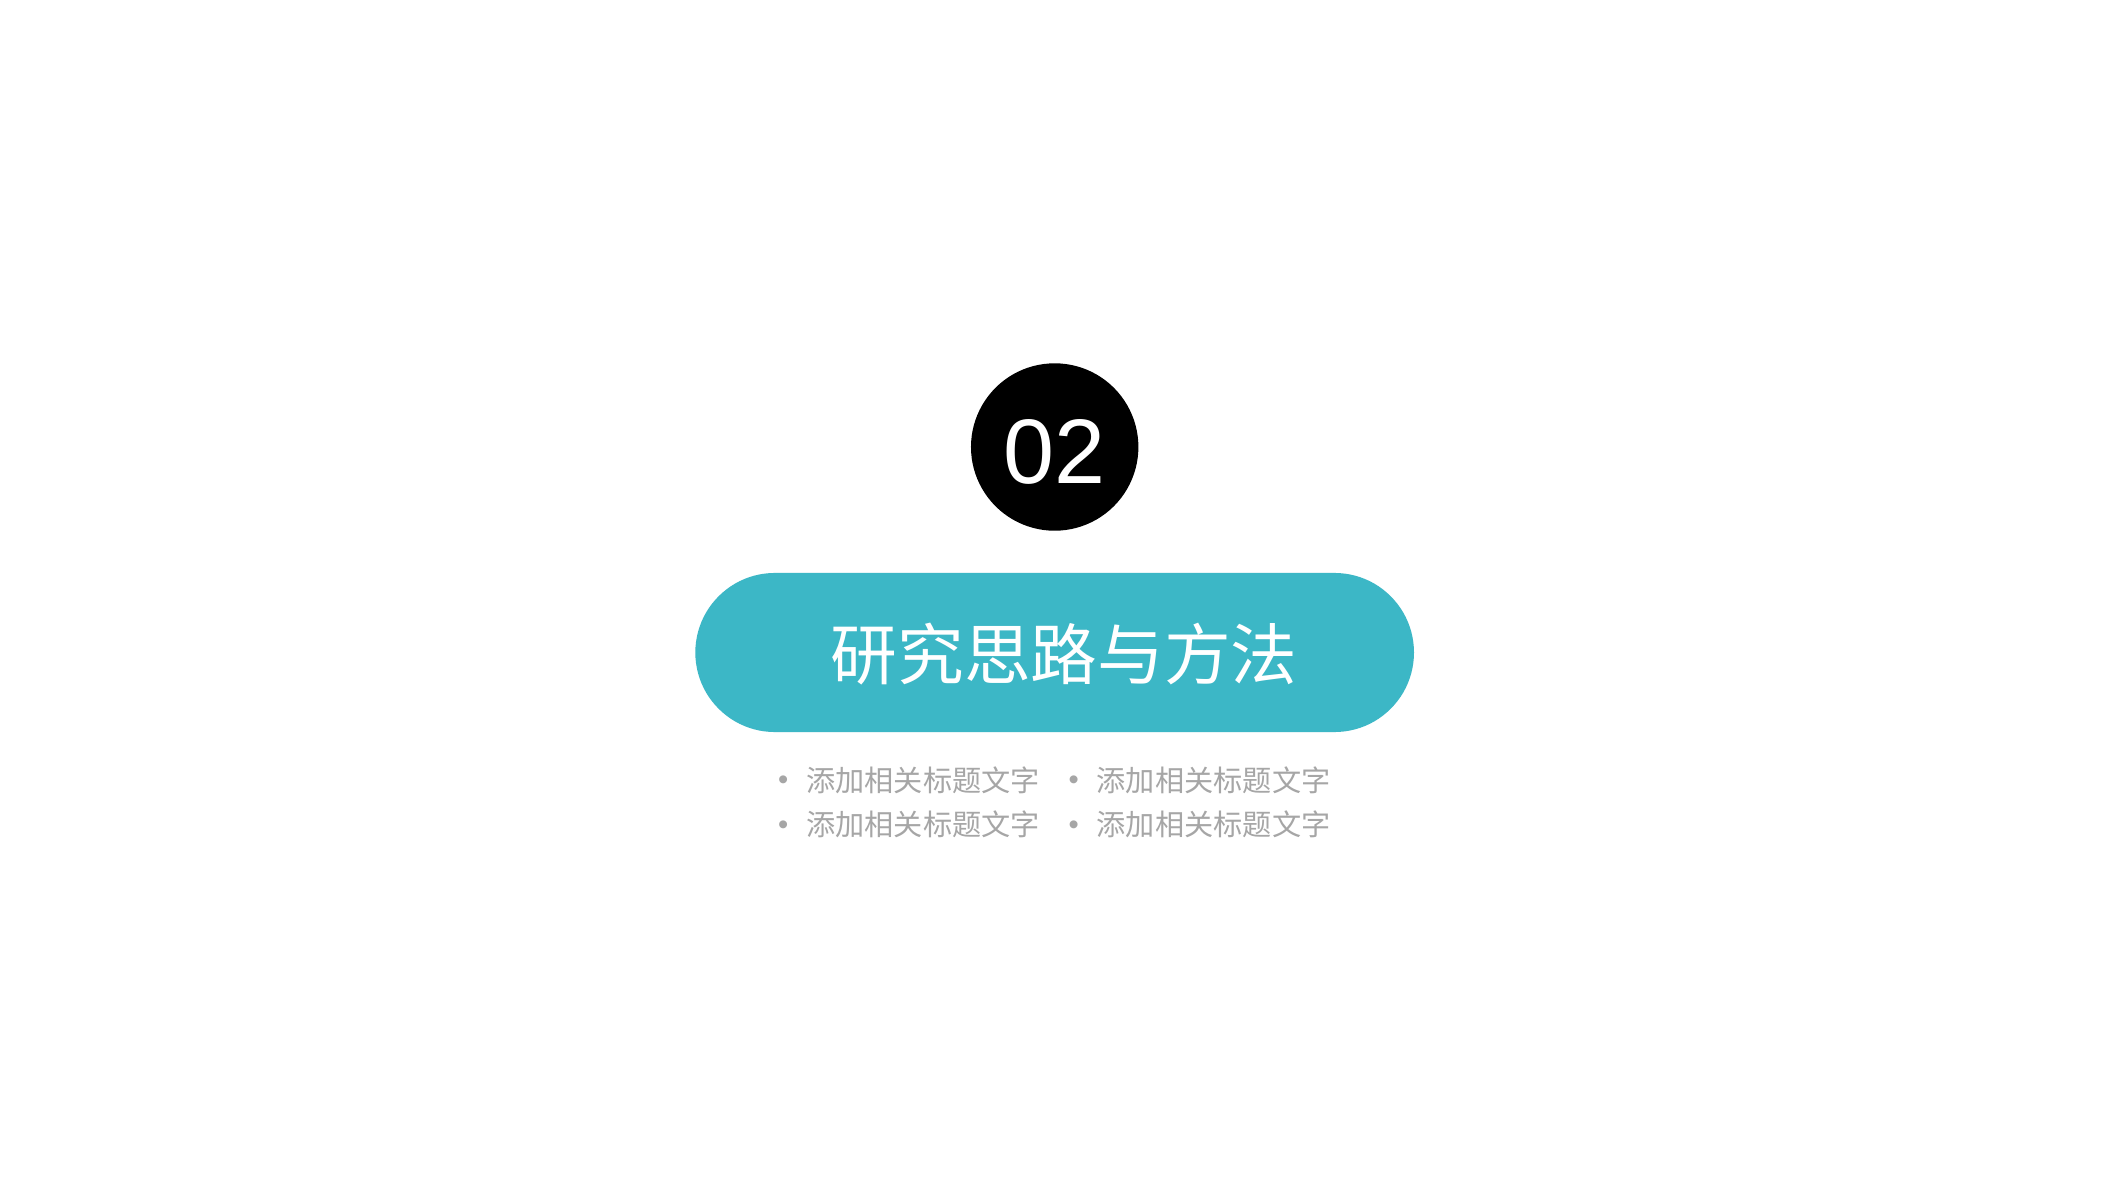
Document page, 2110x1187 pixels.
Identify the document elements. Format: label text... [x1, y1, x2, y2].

text_box 添加相关标题文字 [1068, 806, 1331, 842]
text_box 添加相关标题文字 [1068, 762, 1331, 798]
text_box 添加相关标题文字 [777, 806, 1041, 842]
text_box 02 [969, 362, 1140, 532]
text_box [694, 571, 1416, 734]
text_box 添加相关标题文字 [777, 762, 1041, 798]
